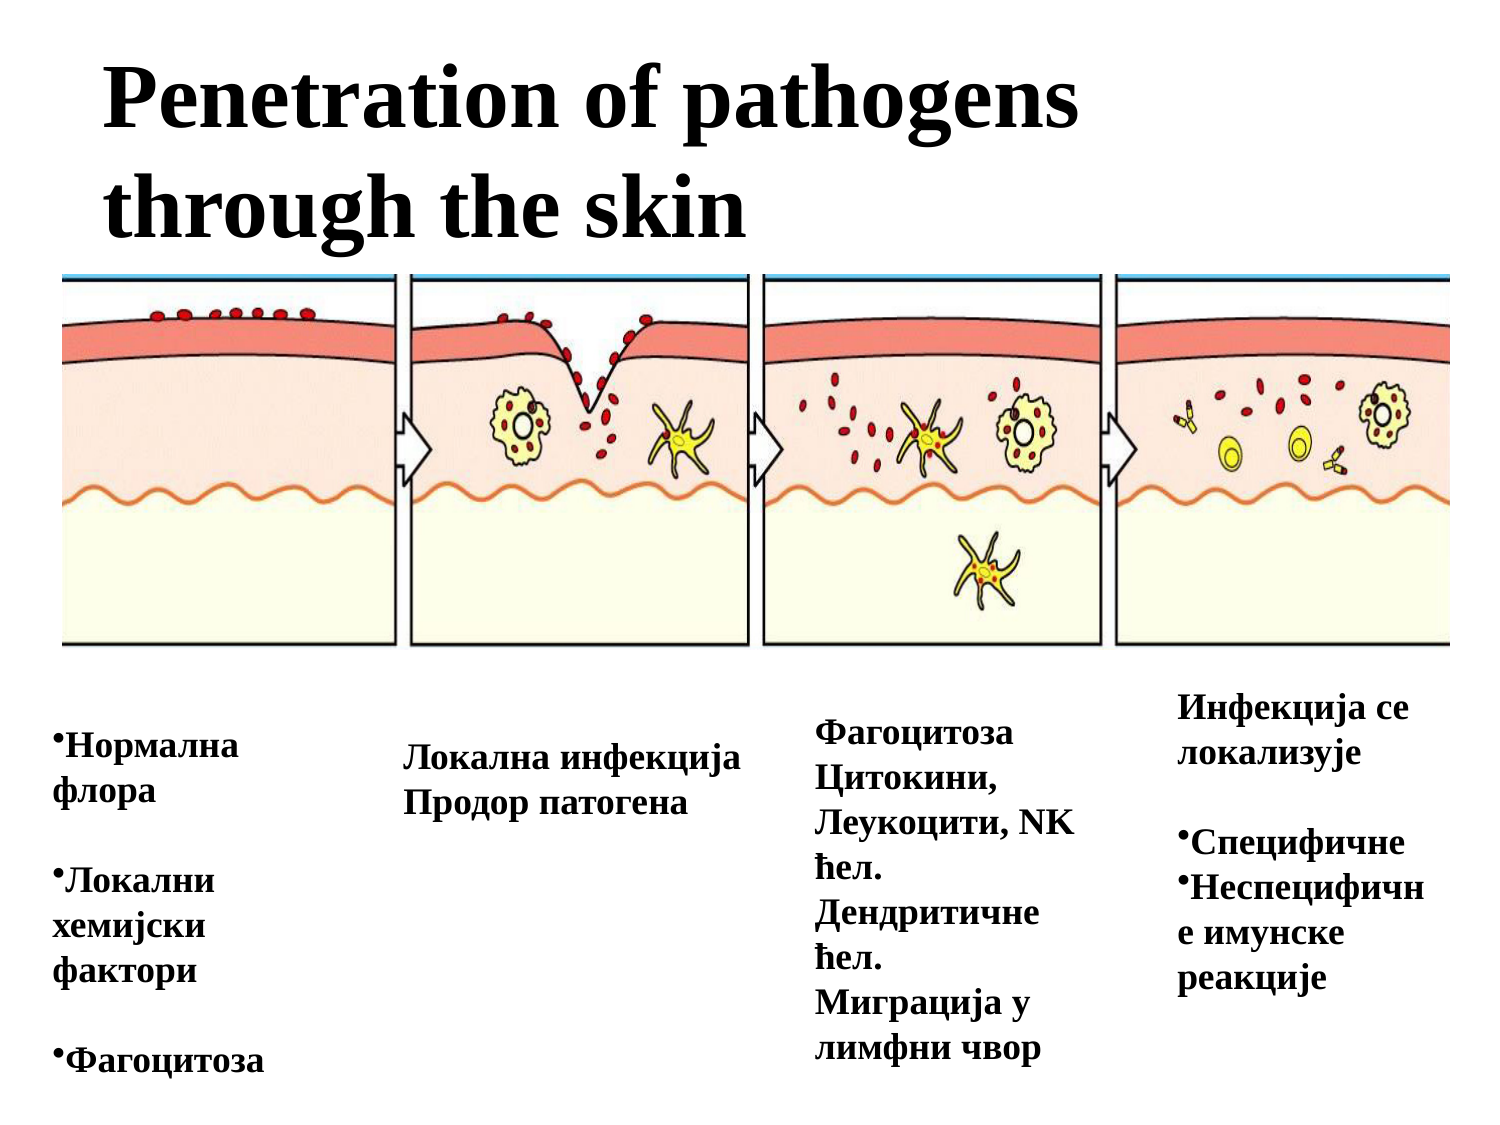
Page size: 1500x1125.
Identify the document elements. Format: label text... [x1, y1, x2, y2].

text_box Нормална флора Локални хемијски фактори Фагоцитоза [37, 712, 350, 1088]
text_box Локална инфекција Продор патогена [388, 724, 757, 830]
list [62, 274, 1451, 651]
text_box Инфекција се локализује Cпецифичне Неспецифичне имунске реакције [1162, 674, 1450, 1005]
title Penetration of pathogens through the skin [102, 36, 1398, 259]
text_box Фагоцитоза Цитокини, Леукоцити, NK ћел. Дендритичне ћел. Миграција у лимфни чвор [799, 699, 1113, 1075]
